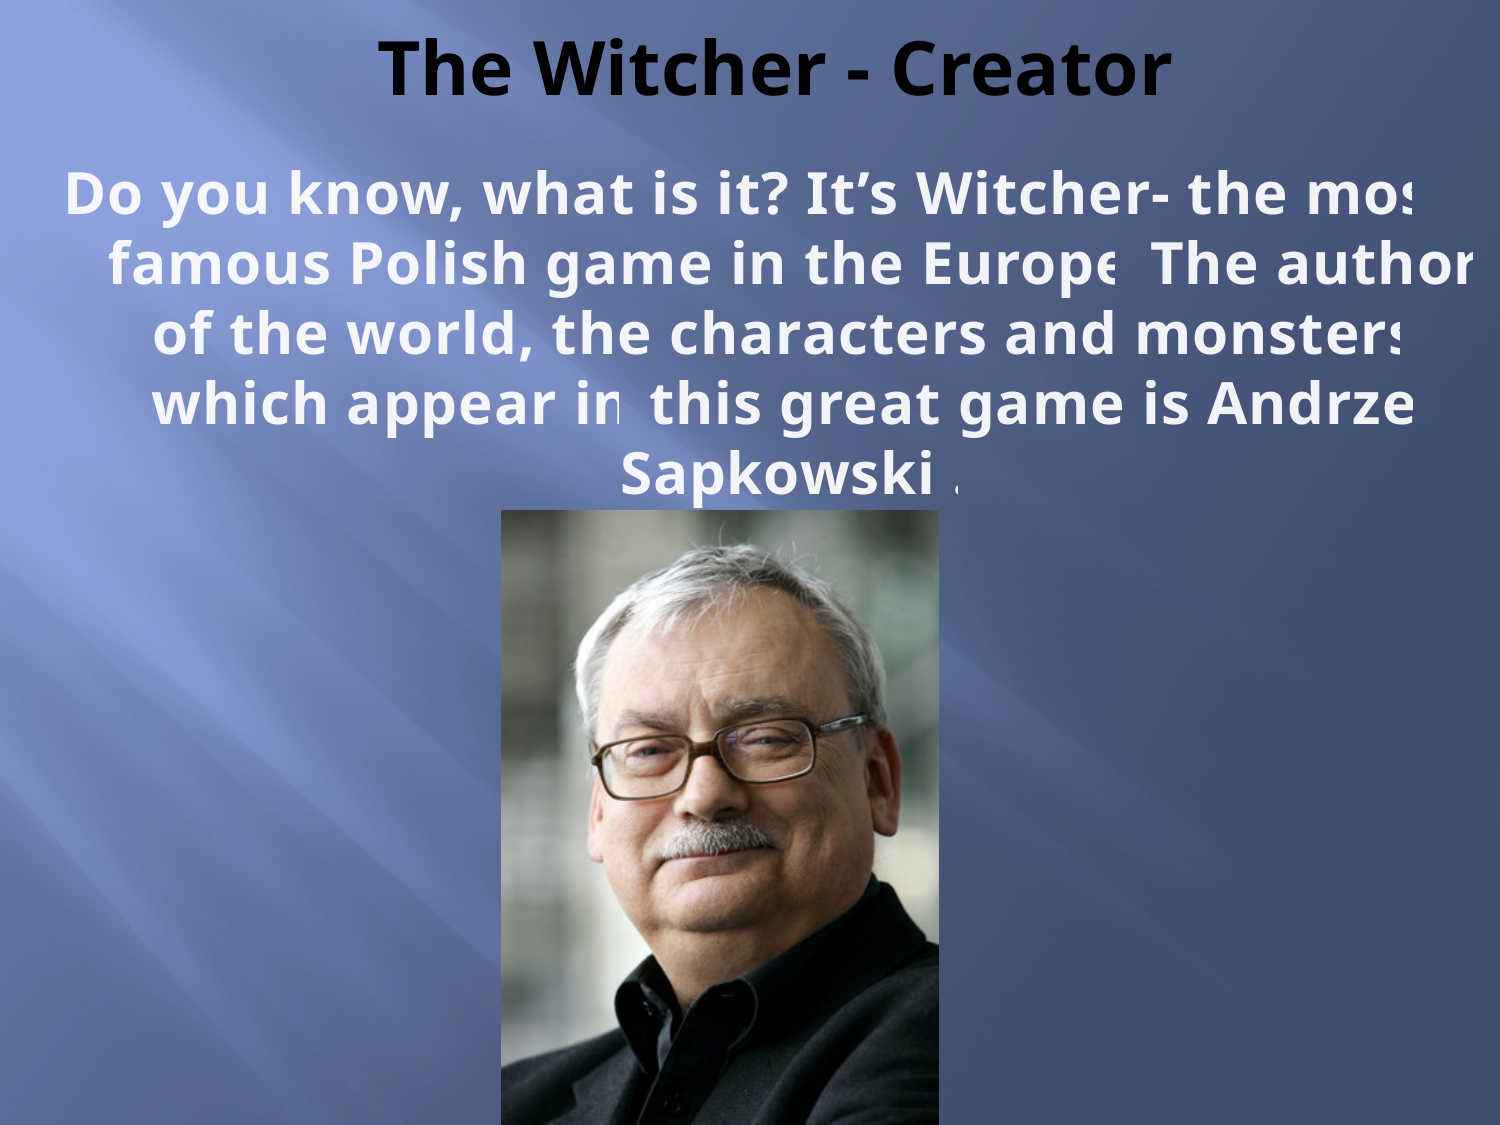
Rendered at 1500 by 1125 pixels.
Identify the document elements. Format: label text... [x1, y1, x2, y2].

title The Witcher - Creator [100, 0, 1451, 149]
picture [501, 510, 940, 1125]
list Do you know, what is it? It’s Witcher- the most famous Polish game in the Europe.The author of the world, the characters and monsters, which appear in this great game is Andrzej Sapkowski . [0, 149, 1500, 575]
